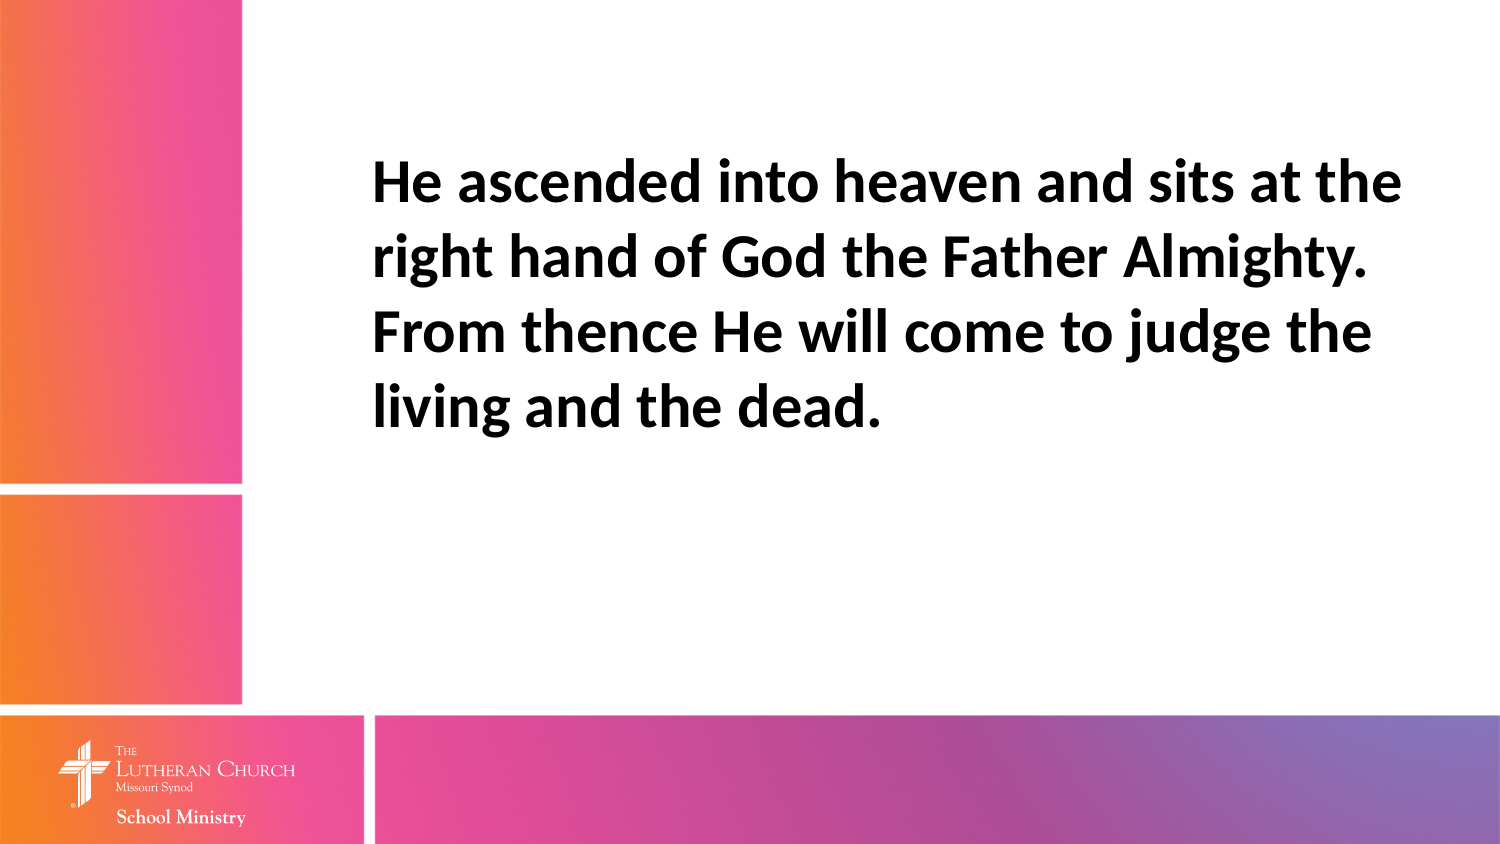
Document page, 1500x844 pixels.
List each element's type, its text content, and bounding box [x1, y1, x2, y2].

list He ascended into heaven and sits at the right hand of God the Father Almighty. From thence He will come to judge the living and the dead. [315, 44, 1431, 688]
picture [0, 0, 1500, 844]
